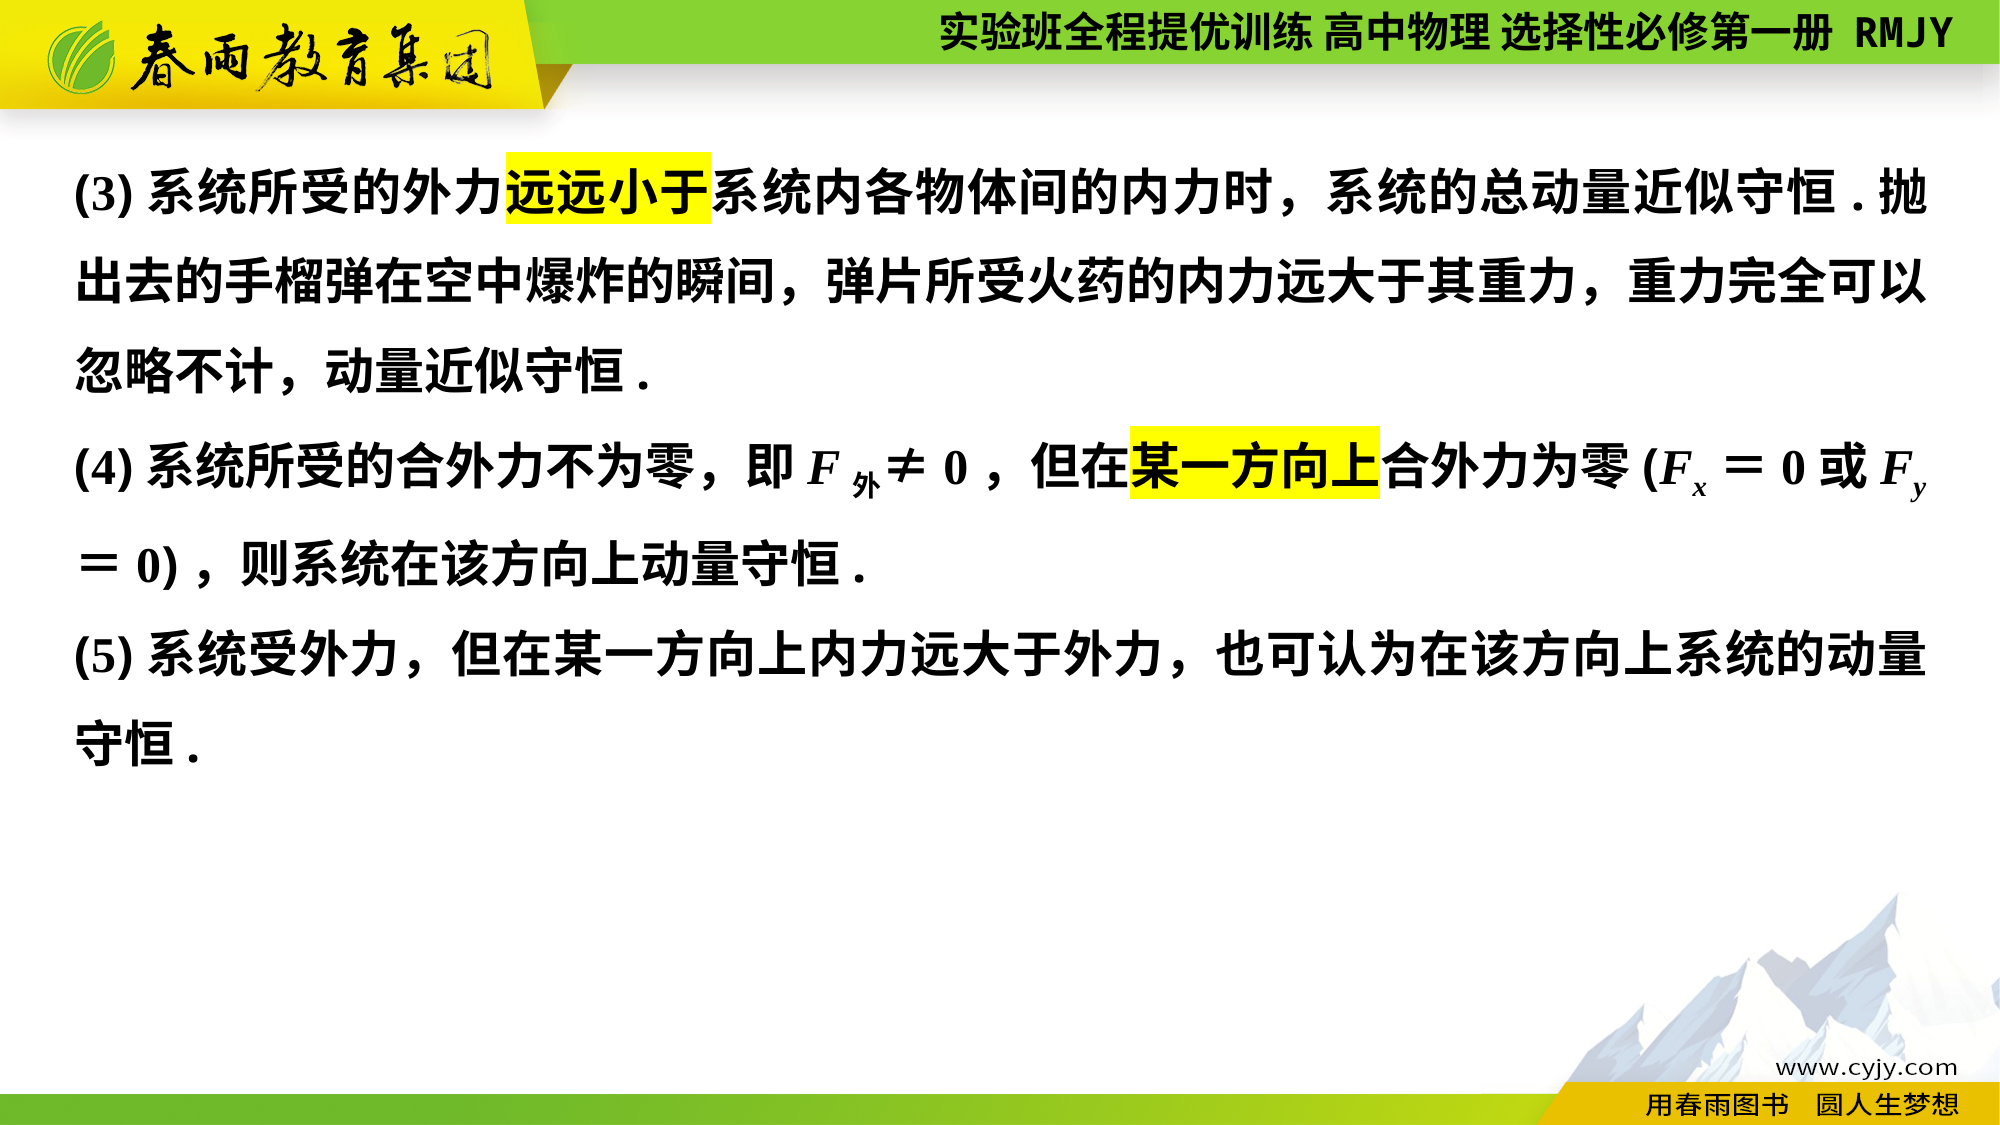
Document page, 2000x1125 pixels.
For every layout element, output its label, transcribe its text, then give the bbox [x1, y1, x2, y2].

picture [0, 0, 2000, 1125]
list (3)系统所受的外力远远小于系统内各物体间的内力时，系统的总动量近似守恒.抛出去的手榴弹在空中爆炸的瞬间，弹片所受火药的内力远大于其重力，重力完全可以忽略不计，动量近似守恒. (4)系统所受的合外力不为零，即F外≠0，但在某一方向上合外力为零(Fx＝0或Fy＝0)，则系统在该方向上动量守恒. (5)系统受外力，但在某一方向上内力远大于外力，也可认为在该方向上系统的动量守恒. [59, 122, 1944, 774]
